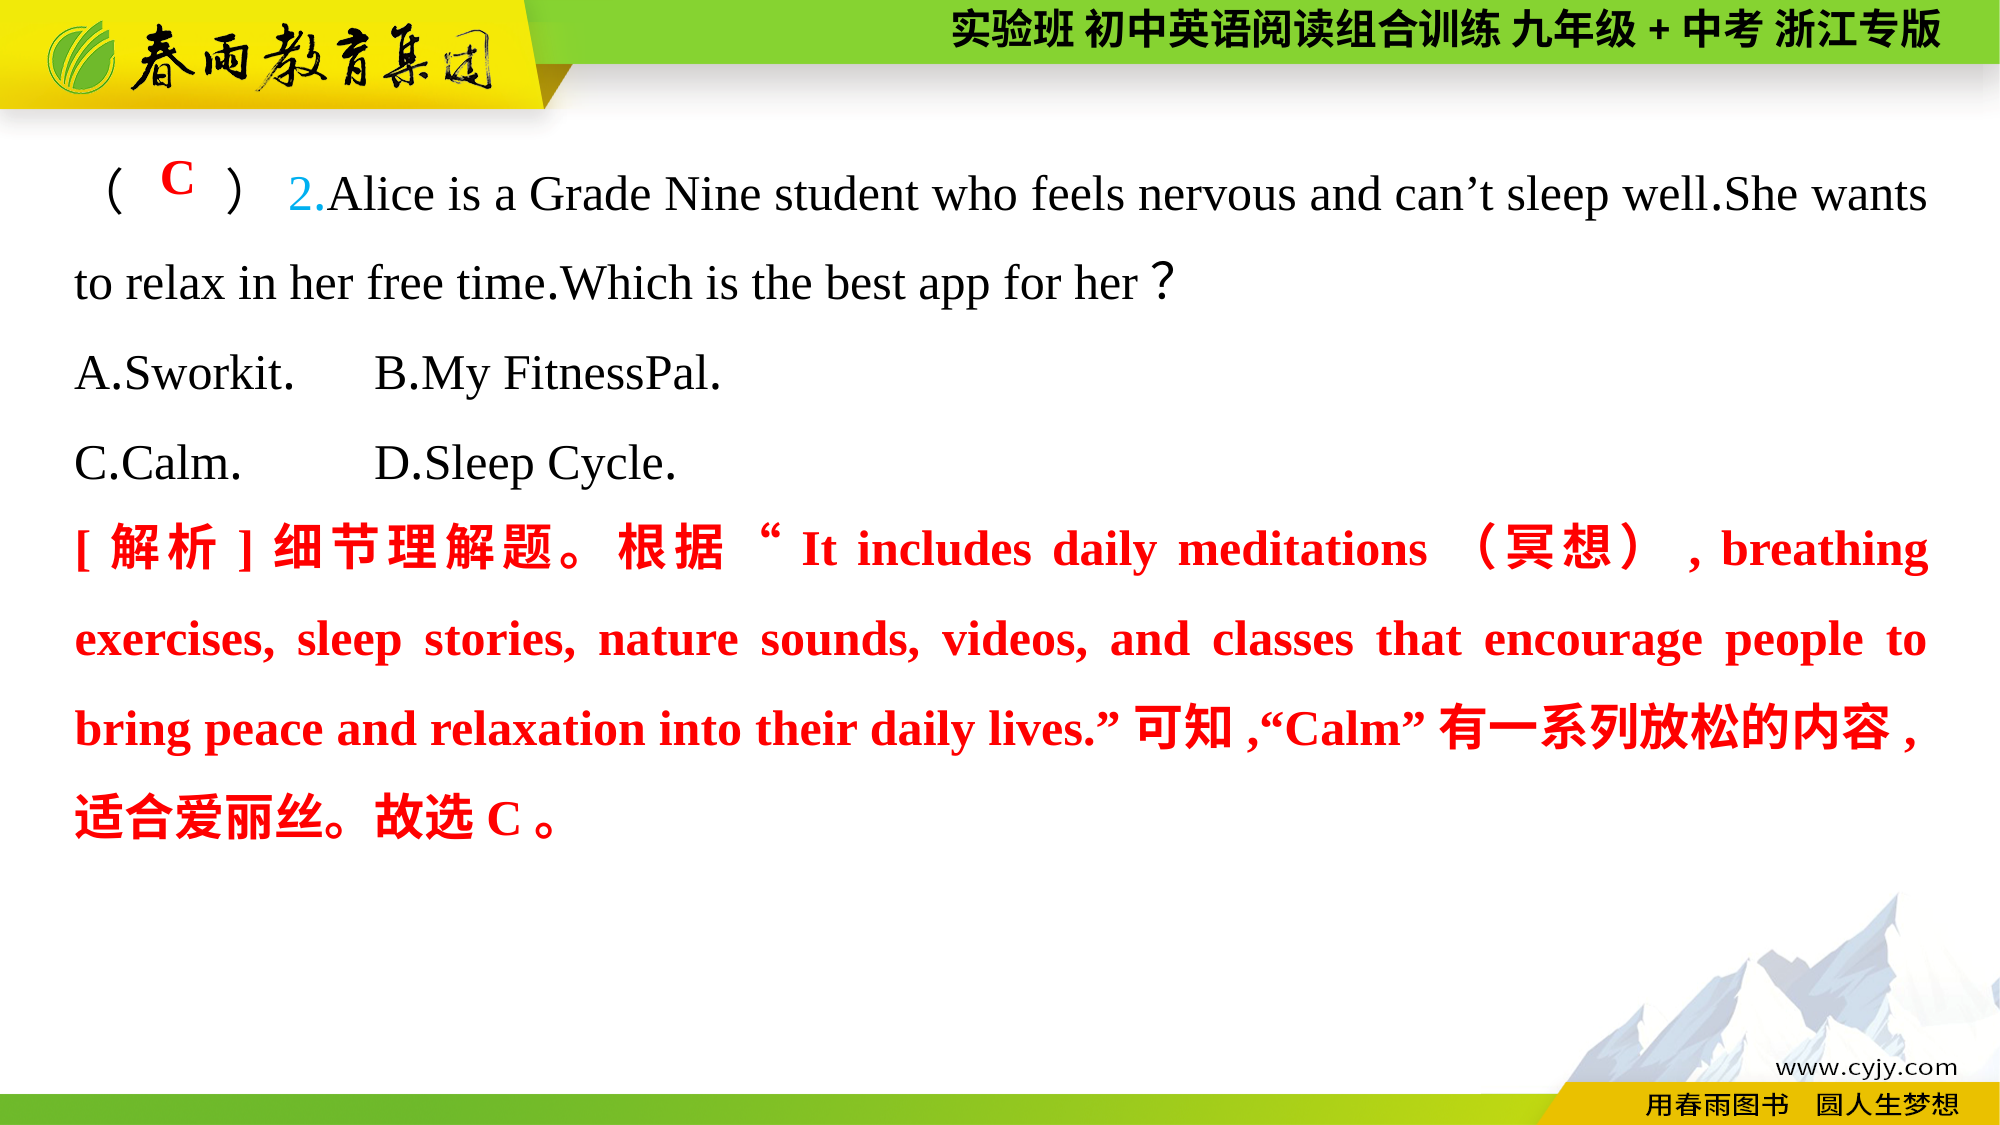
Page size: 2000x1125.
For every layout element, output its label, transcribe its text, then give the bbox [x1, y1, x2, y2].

text_box [解析]细节理解题。根据“It includes daily meditations（冥想）, breathing exercises, sleep stories, nature sounds, videos, and classes that encourage people to bring peace and relaxation into their daily lives.”可知,“Calm”有一系列放松的内容,适合爱丽丝。故选C。 [59, 478, 1944, 854]
picture [0, 0, 2000, 1125]
list （ ）2.Alice is a Grade Nine student who feels nervous and can’t sleep well.She wants to relax in her free time.Which is the best app for her？ A.Sworkit. B.My FitnessPal. C.Calm. D.Sleep Cycle. [59, 122, 1944, 478]
text_box C [144, 137, 211, 212]
